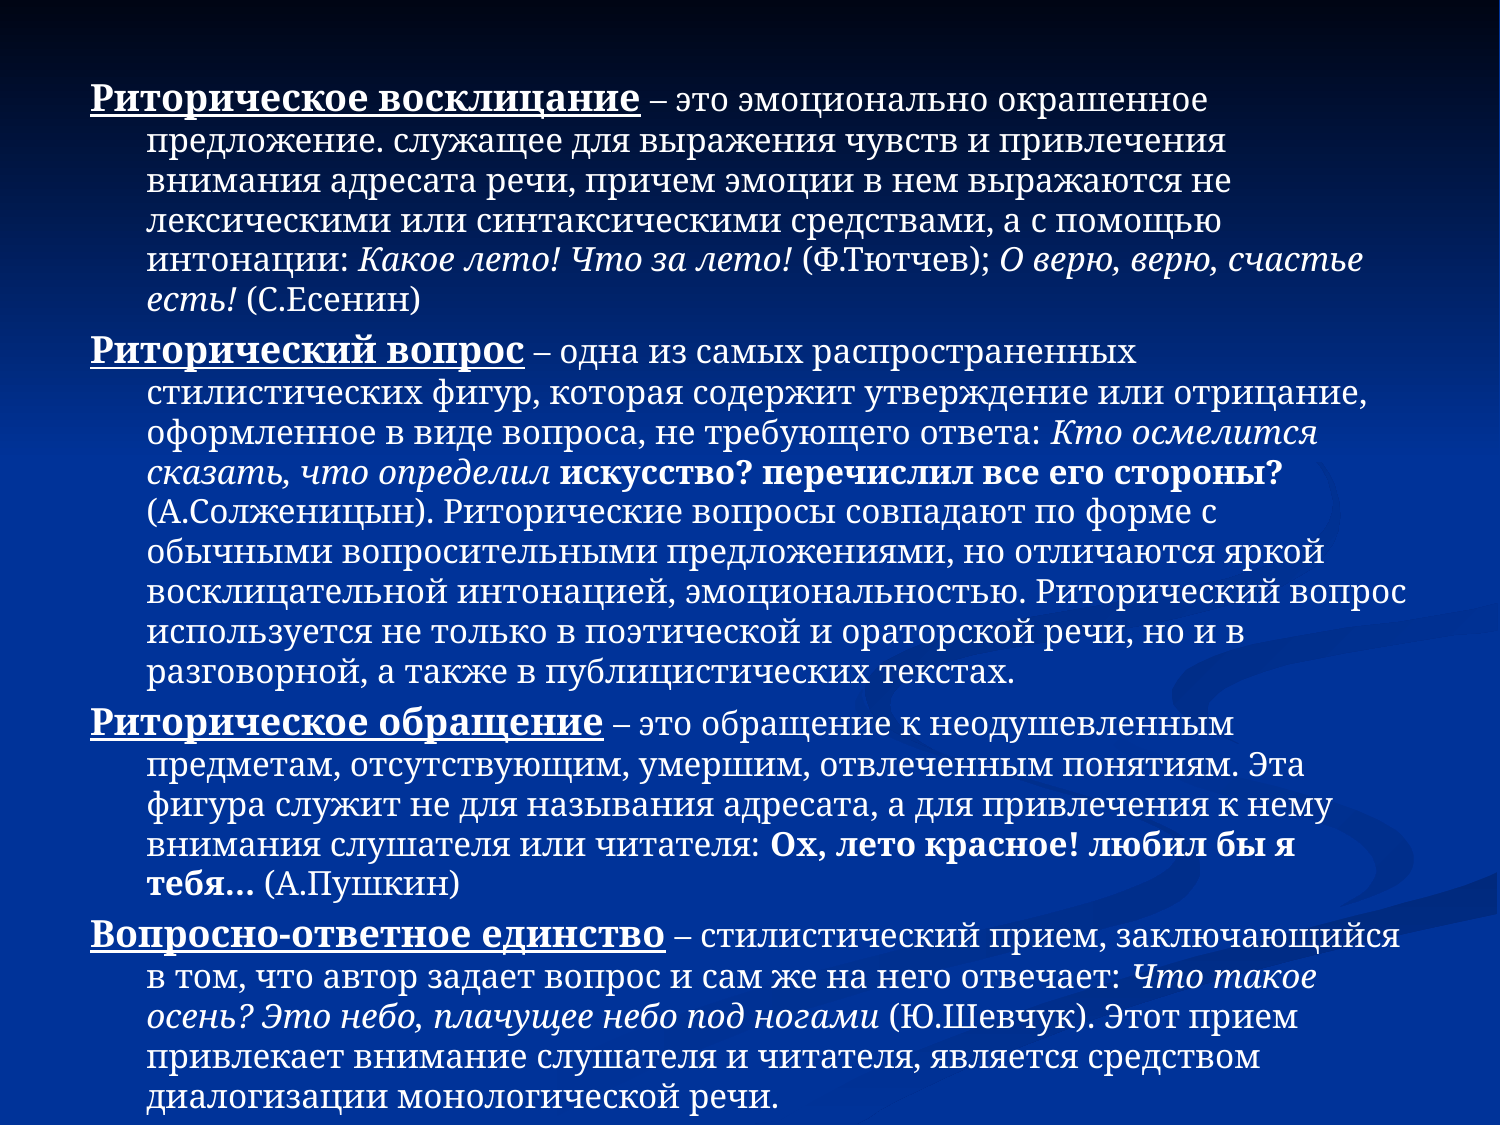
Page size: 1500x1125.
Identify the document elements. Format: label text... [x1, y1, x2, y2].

list Риторическое восклицание – это эмоционально окрашенное предложение. служащее для выражения чувств и привлечения внимания адресата речи, причем эмоции в нем выражаются не лексическими или синтаксическими средствами, а с помощью интонации: Какое лето! Что за лето! (Ф.Тютчев); О верю, верю, счастье есть! (С.Есенин) Риторический вопрос – одна из самых распространенных стилистических фигур, которая содержит утверждение или отрицание, оформленное в виде вопроса, не требующего ответа: Кто осмелится сказать, что определил искусство? перечислил все его стороны? (А.Солженицын). Риторические вопросы совпадают по форме с обычными вопросительными предложениями, но отличаются яркой восклицательной интонацией, эмоциональностью. Риторический вопрос используется не только в поэтической и ораторской речи, но и в разговорной, а также в публицистических текстах. Риторическое обращение – это обращение к неодушевленным предметам, отсутствующим, умершим, отвлеченным понятиям. Эта фигура служит не для называния адресата, а для привлечения к нему внимания слушателя или читателя: Ох, лето красное! любил бы я тебя… (А.Пушкин) Вопросно-ответное единство – стилистический прием, заключающийся в том, что автор задает вопрос и сам же на него отвечает: Что такое осень? Это небо, плачущее небо под ногами (Ю.Шевчук). Этот прием привлекает внимание слушателя и читателя, является средством диалогизации монологической речи. [74, 66, 1426, 1000]
